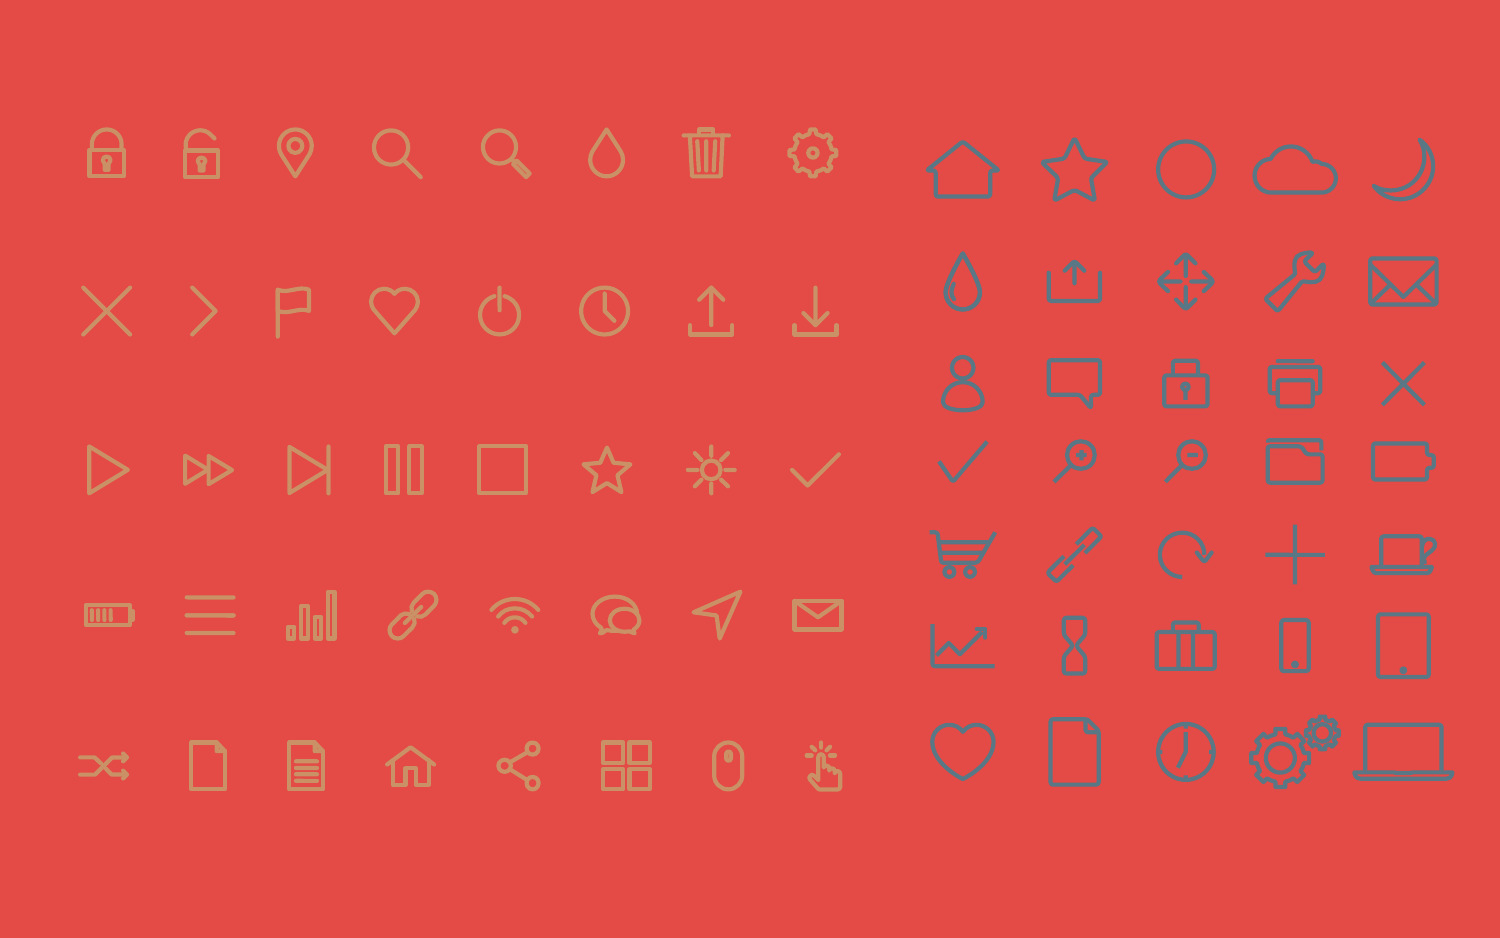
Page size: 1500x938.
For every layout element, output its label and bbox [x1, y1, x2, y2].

text_box [592, 596, 640, 634]
text_box [480, 128, 530, 178]
text_box [277, 285, 310, 337]
text_box [89, 129, 125, 177]
text_box [85, 604, 133, 626]
text_box [184, 455, 233, 485]
text_box [927, 138, 1453, 788]
text_box [687, 446, 735, 494]
text_box [82, 287, 131, 335]
text_box [789, 129, 837, 177]
text_box [794, 287, 837, 335]
text_box [278, 129, 312, 177]
text_box [287, 591, 335, 639]
text_box [491, 598, 539, 632]
text_box [388, 590, 438, 640]
text_box [683, 129, 730, 177]
text_box [583, 447, 631, 493]
text_box [289, 742, 324, 790]
text_box [792, 454, 839, 486]
text_box [385, 446, 423, 494]
text_box [590, 129, 624, 177]
text_box [89, 446, 128, 494]
text_box [794, 600, 842, 630]
text_box [689, 287, 733, 335]
text_box [371, 288, 418, 334]
text_box [498, 742, 539, 790]
text_box [192, 287, 216, 335]
text_box [184, 128, 219, 178]
text_box [191, 742, 226, 790]
text_box [714, 742, 743, 790]
text_box [186, 597, 234, 634]
text_box [372, 128, 421, 178]
text_box [386, 747, 435, 785]
text_box [479, 446, 527, 494]
text_box [806, 742, 841, 790]
text_box [580, 287, 629, 335]
text_box [602, 742, 651, 790]
text_box [693, 591, 741, 639]
text_box [479, 287, 520, 335]
text_box [289, 446, 329, 494]
text_box [79, 753, 128, 779]
